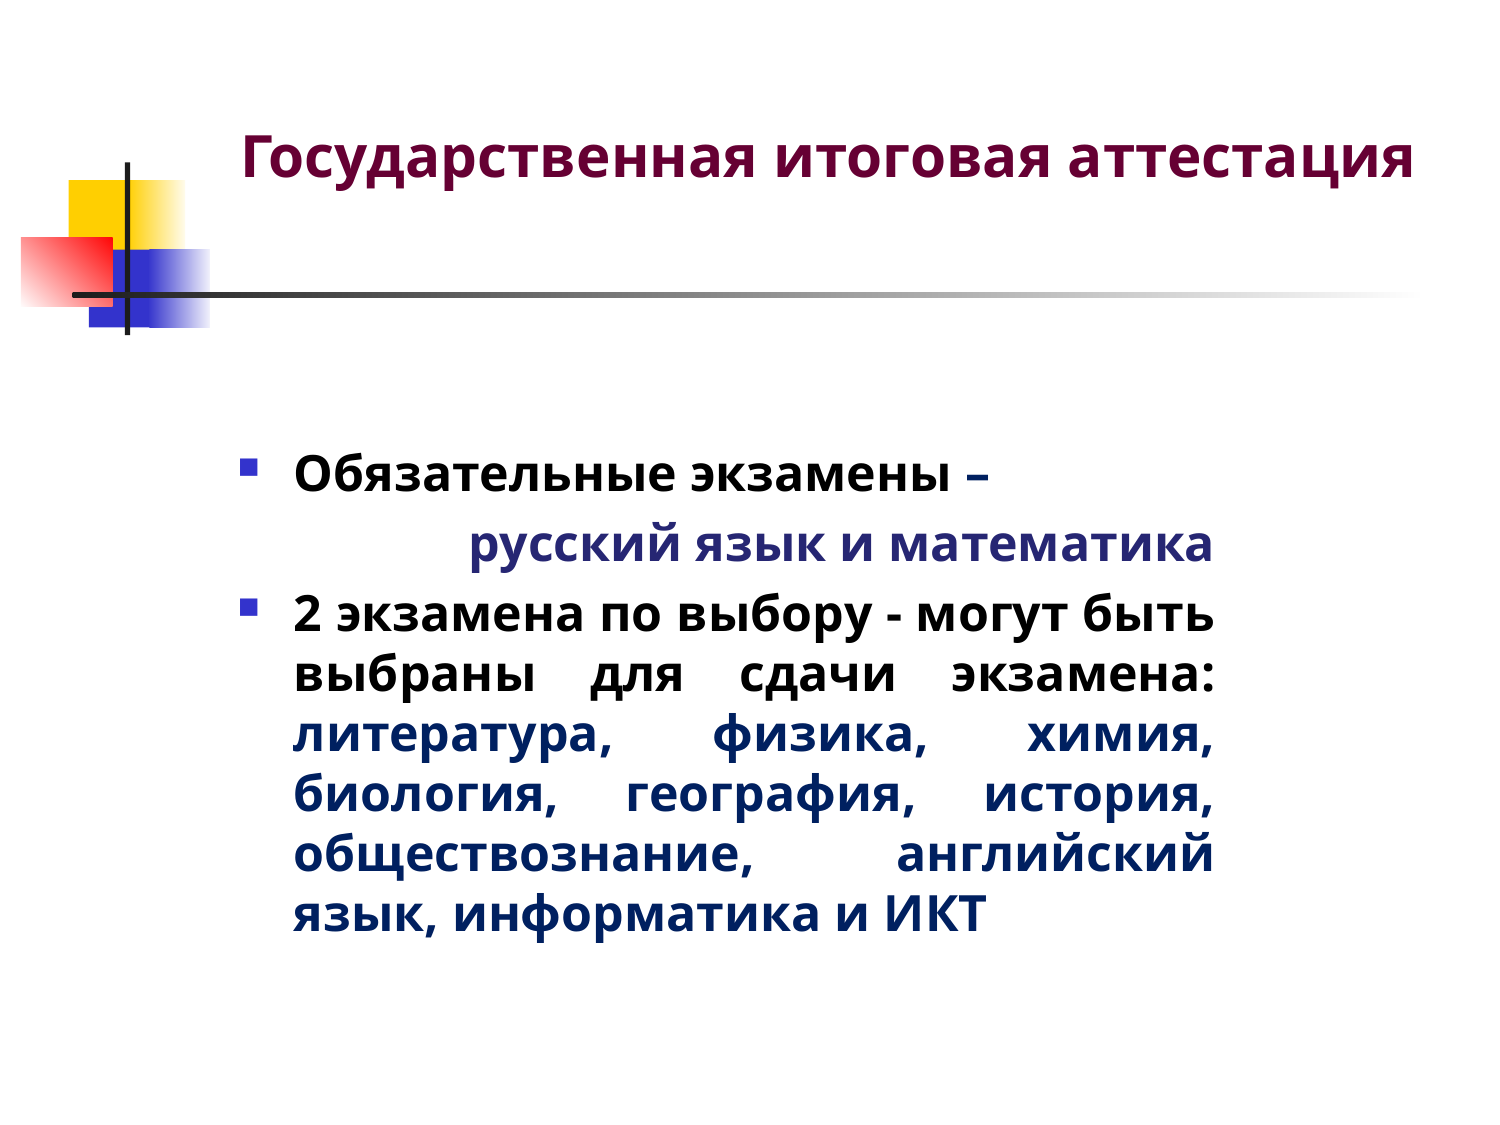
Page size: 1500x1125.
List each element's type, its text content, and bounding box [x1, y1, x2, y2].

list Обязательные экзамены – русский язык и математика 2 экзамена по выбору - могут быть выбраны для сдачи экзамена: литература, физика, химия, биология, география, история, обществознание, английский язык, информатика и ИКТ [222, 433, 1231, 1006]
title Государственная итоговая аттестация [188, 35, 1468, 197]
